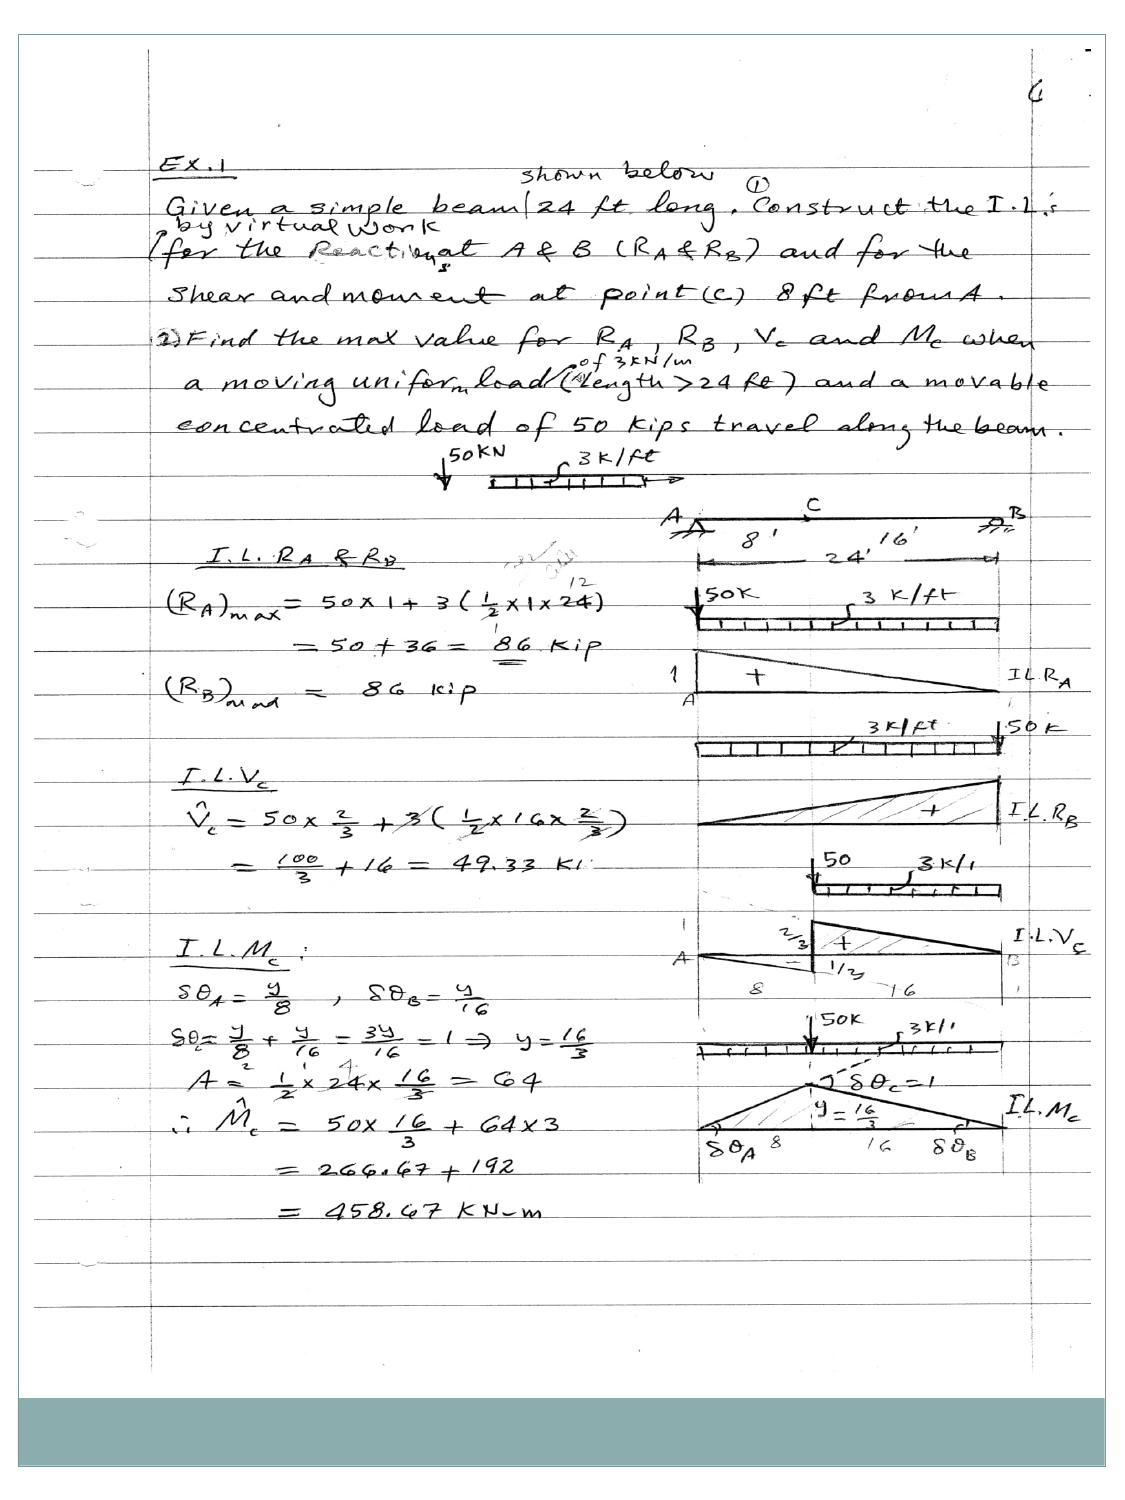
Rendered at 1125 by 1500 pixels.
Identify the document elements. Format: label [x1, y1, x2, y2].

picture [33, 49, 1092, 1376]
